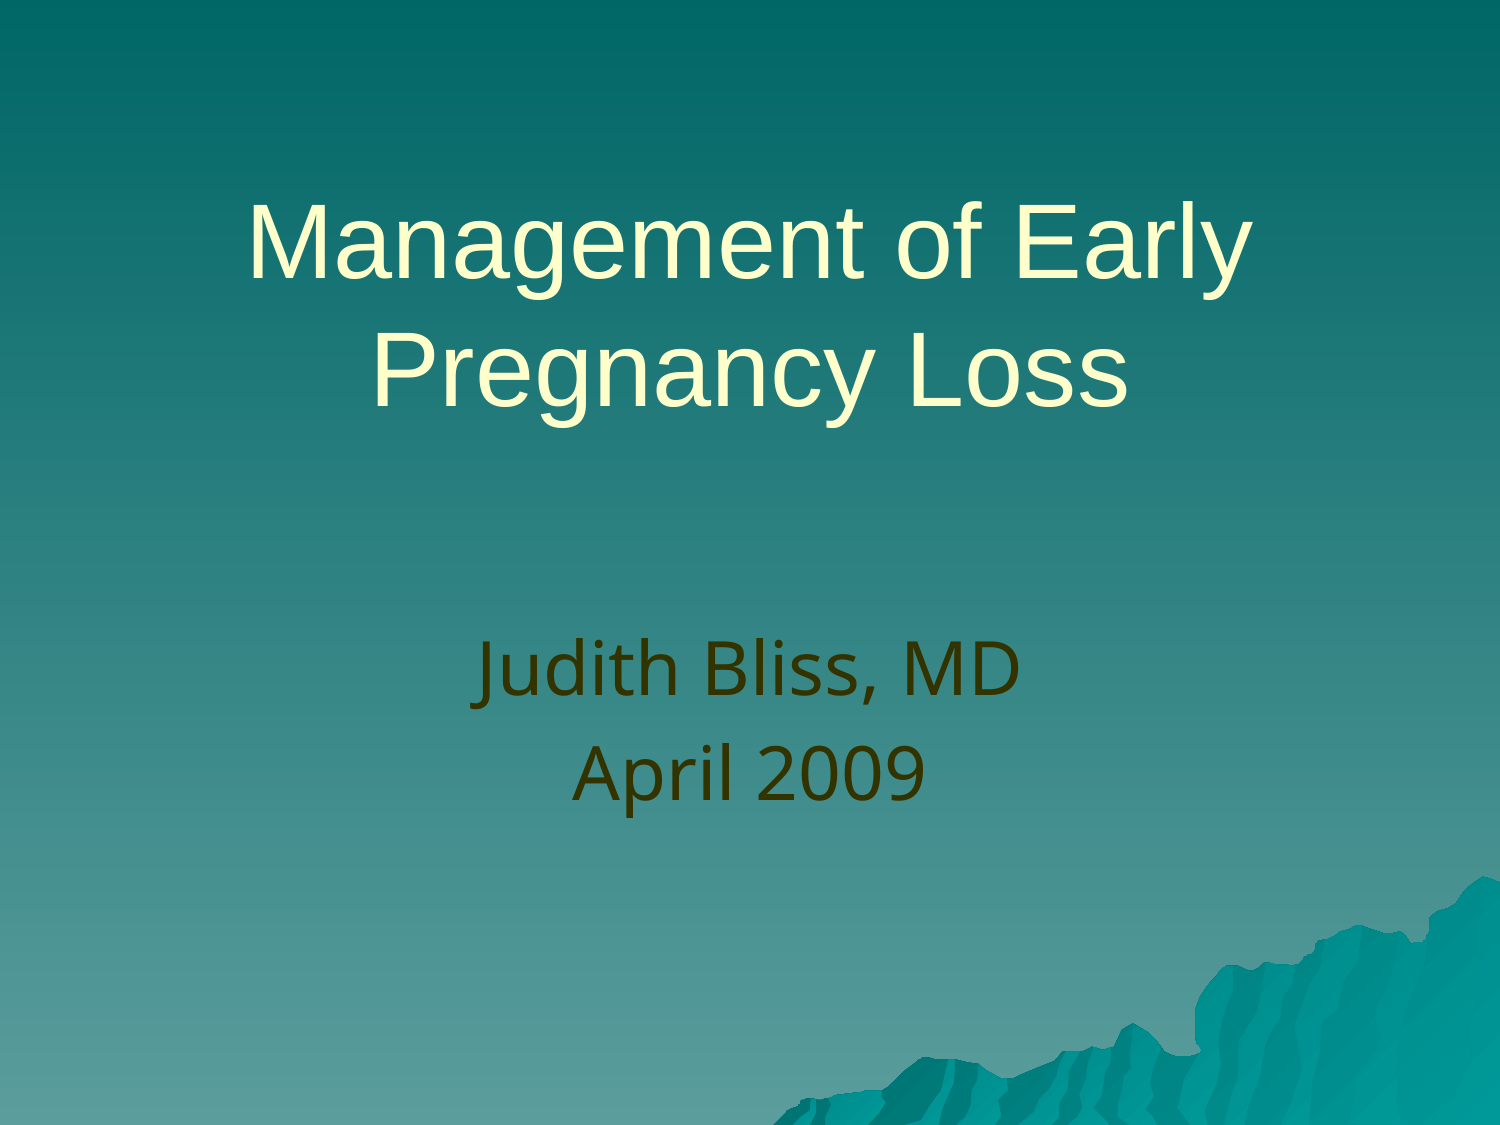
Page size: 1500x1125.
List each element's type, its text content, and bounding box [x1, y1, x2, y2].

subtitle Judith Bliss, MD April 2009 [224, 612, 1276, 901]
title Management of Early Pregnancy Loss [112, 262, 1388, 563]
